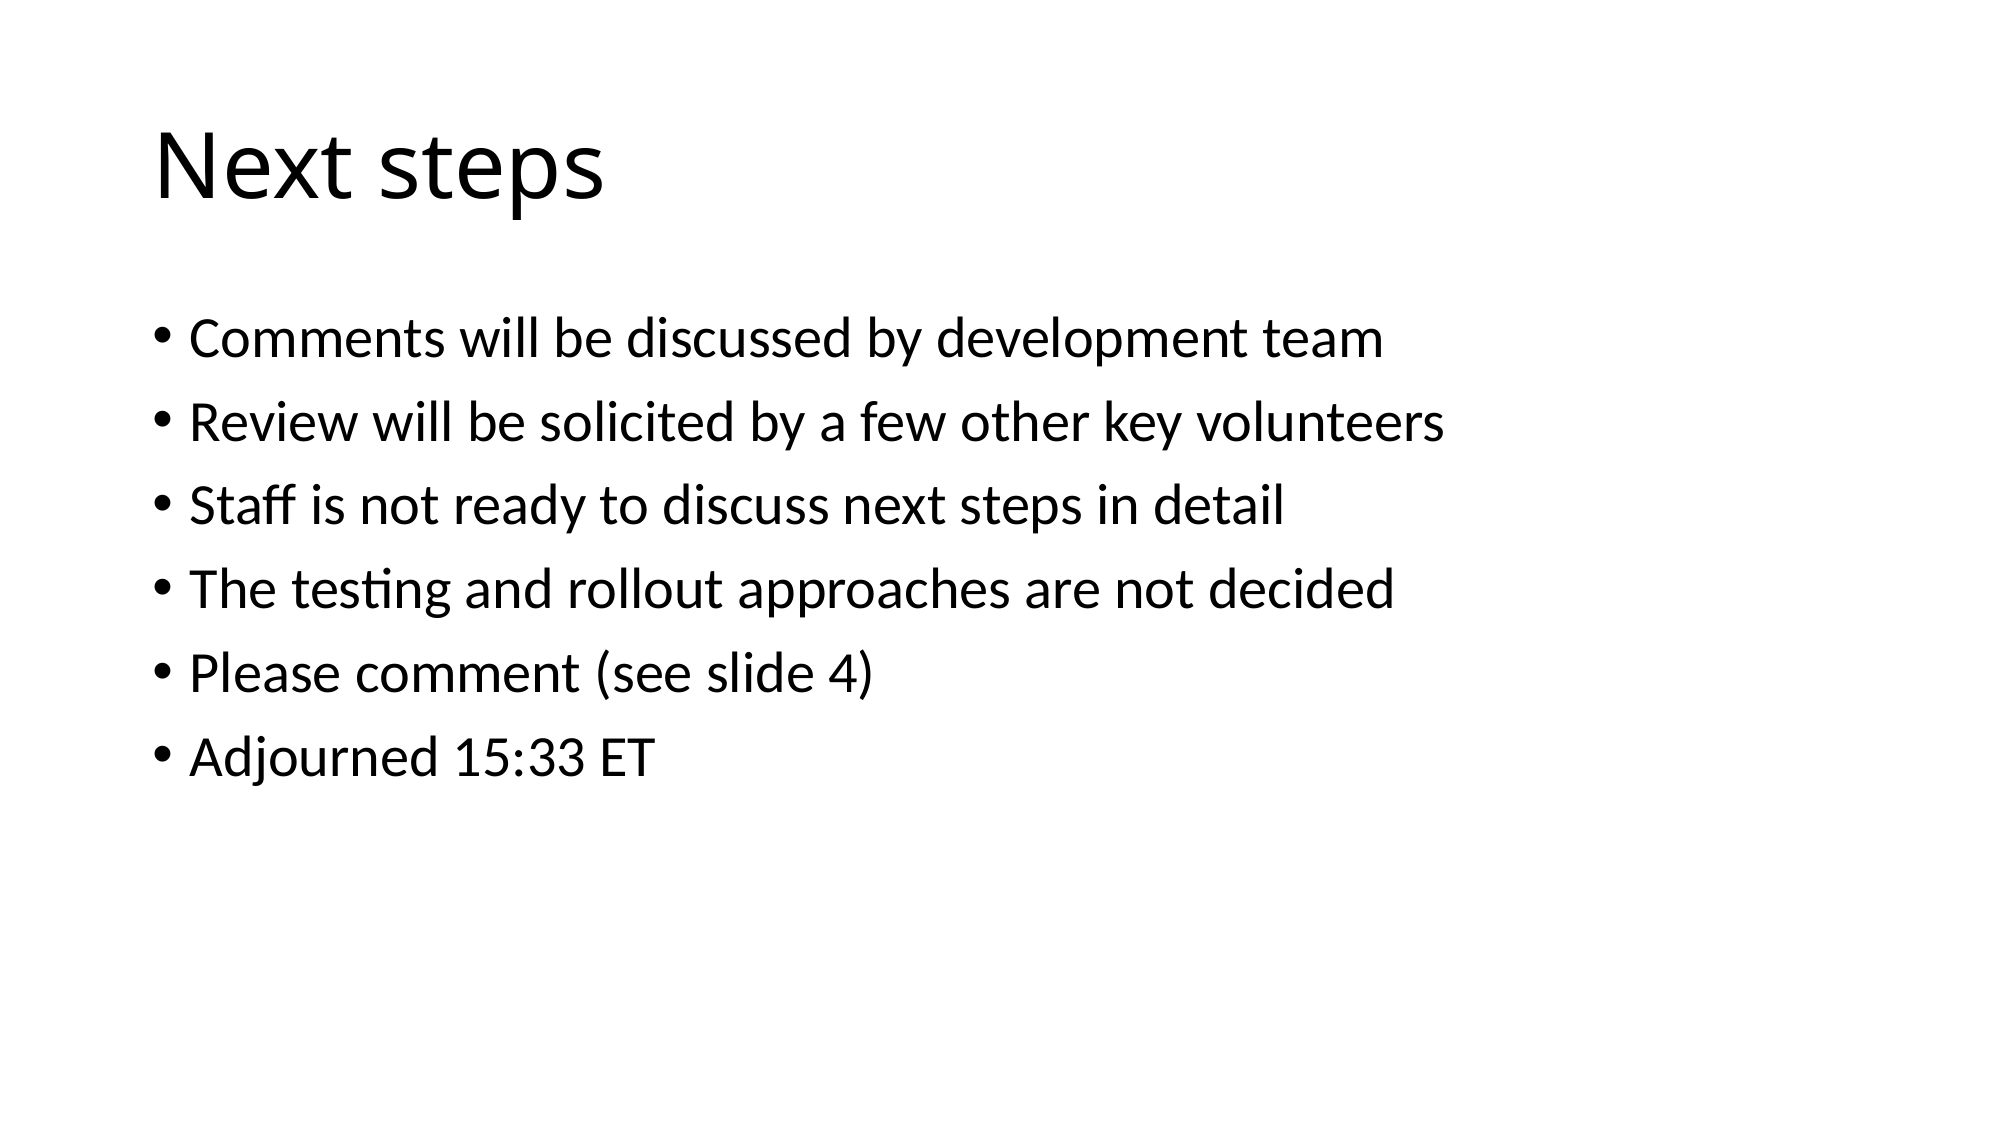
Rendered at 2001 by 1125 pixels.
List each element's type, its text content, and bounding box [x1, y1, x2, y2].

list Comments will be discussed by development team Review will be solicited by a few other key volunteers Staff is not ready to discuss next steps in detail The testing and rollout approaches are not decided Please comment (see slide 4) Adjourned 15:33 ET [137, 299, 1863, 1014]
title Next steps [137, 59, 1863, 278]
